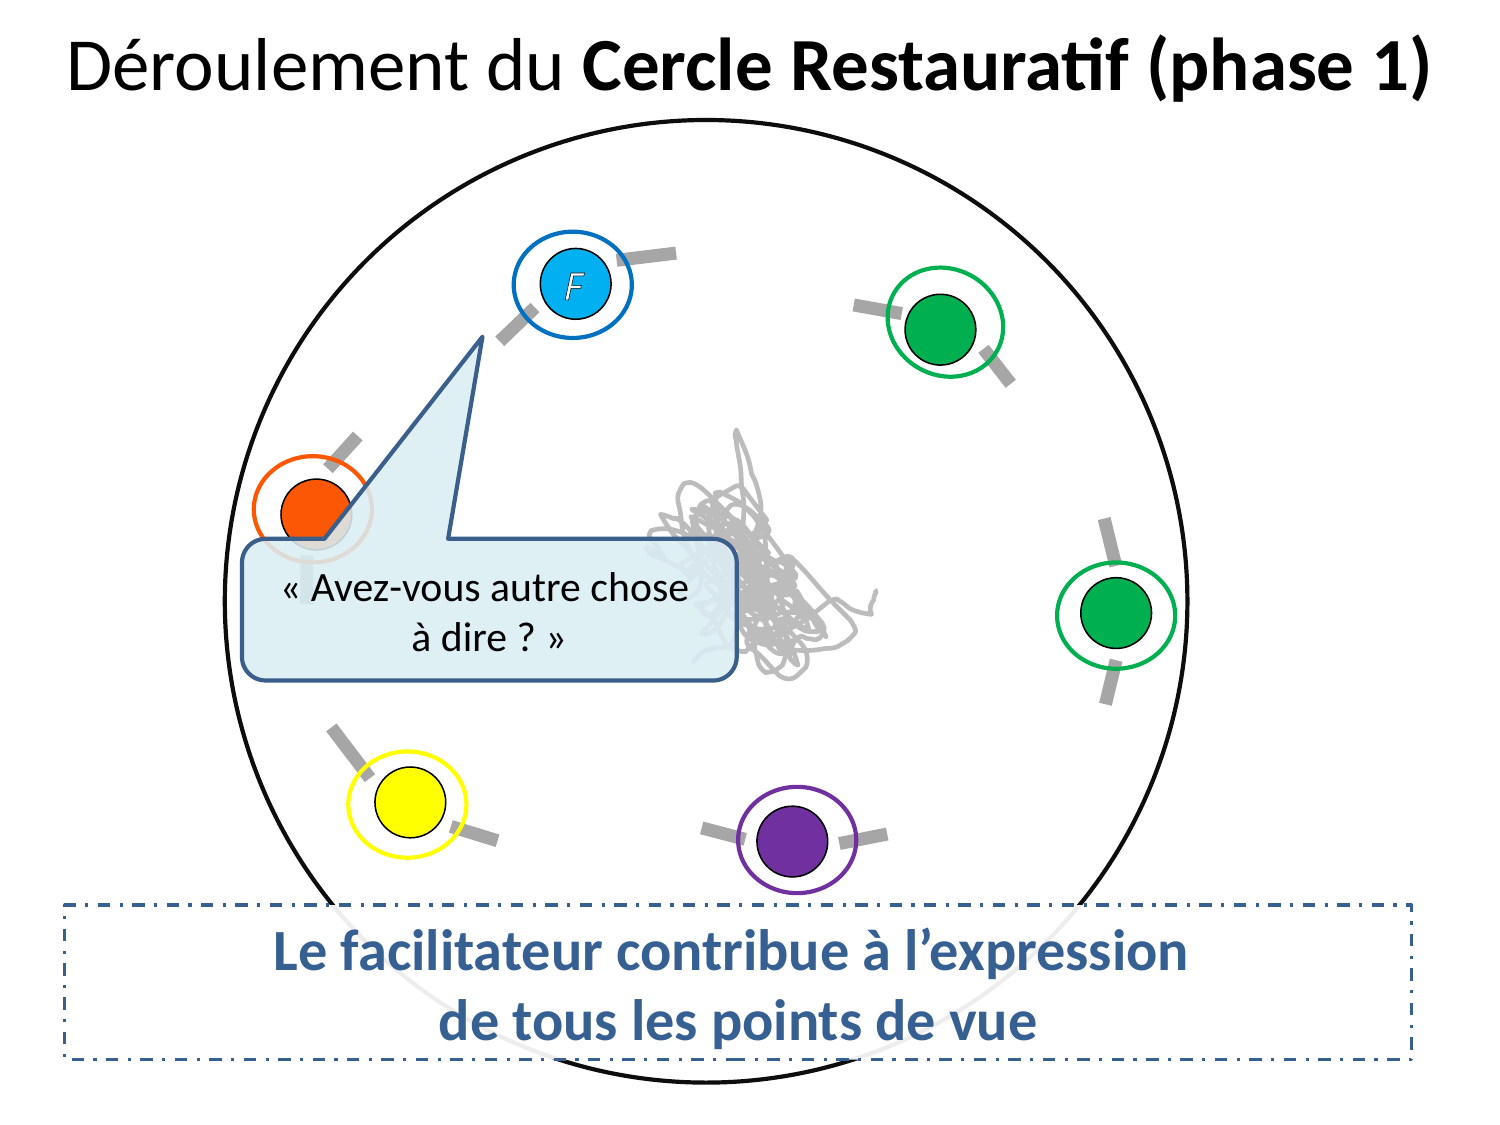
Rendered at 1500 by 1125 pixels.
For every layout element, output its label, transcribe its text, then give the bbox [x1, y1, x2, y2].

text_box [1080, 518, 1152, 705]
text_box [222, 117, 1190, 905]
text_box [758, 748, 830, 935]
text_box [543, 183, 615, 381]
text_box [903, 240, 975, 417]
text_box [280, 427, 352, 604]
title Déroulement du Cercle Restauratif (phase 1) [0, 19, 1500, 103]
text_box « Avez-vous autre chose à dire ? » [239, 334, 739, 683]
text_box Le facilitateur contribue à l’expression de tous les points de vue [64, 905, 1412, 1060]
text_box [369, 698, 441, 900]
text_box [553, 1060, 859, 1085]
